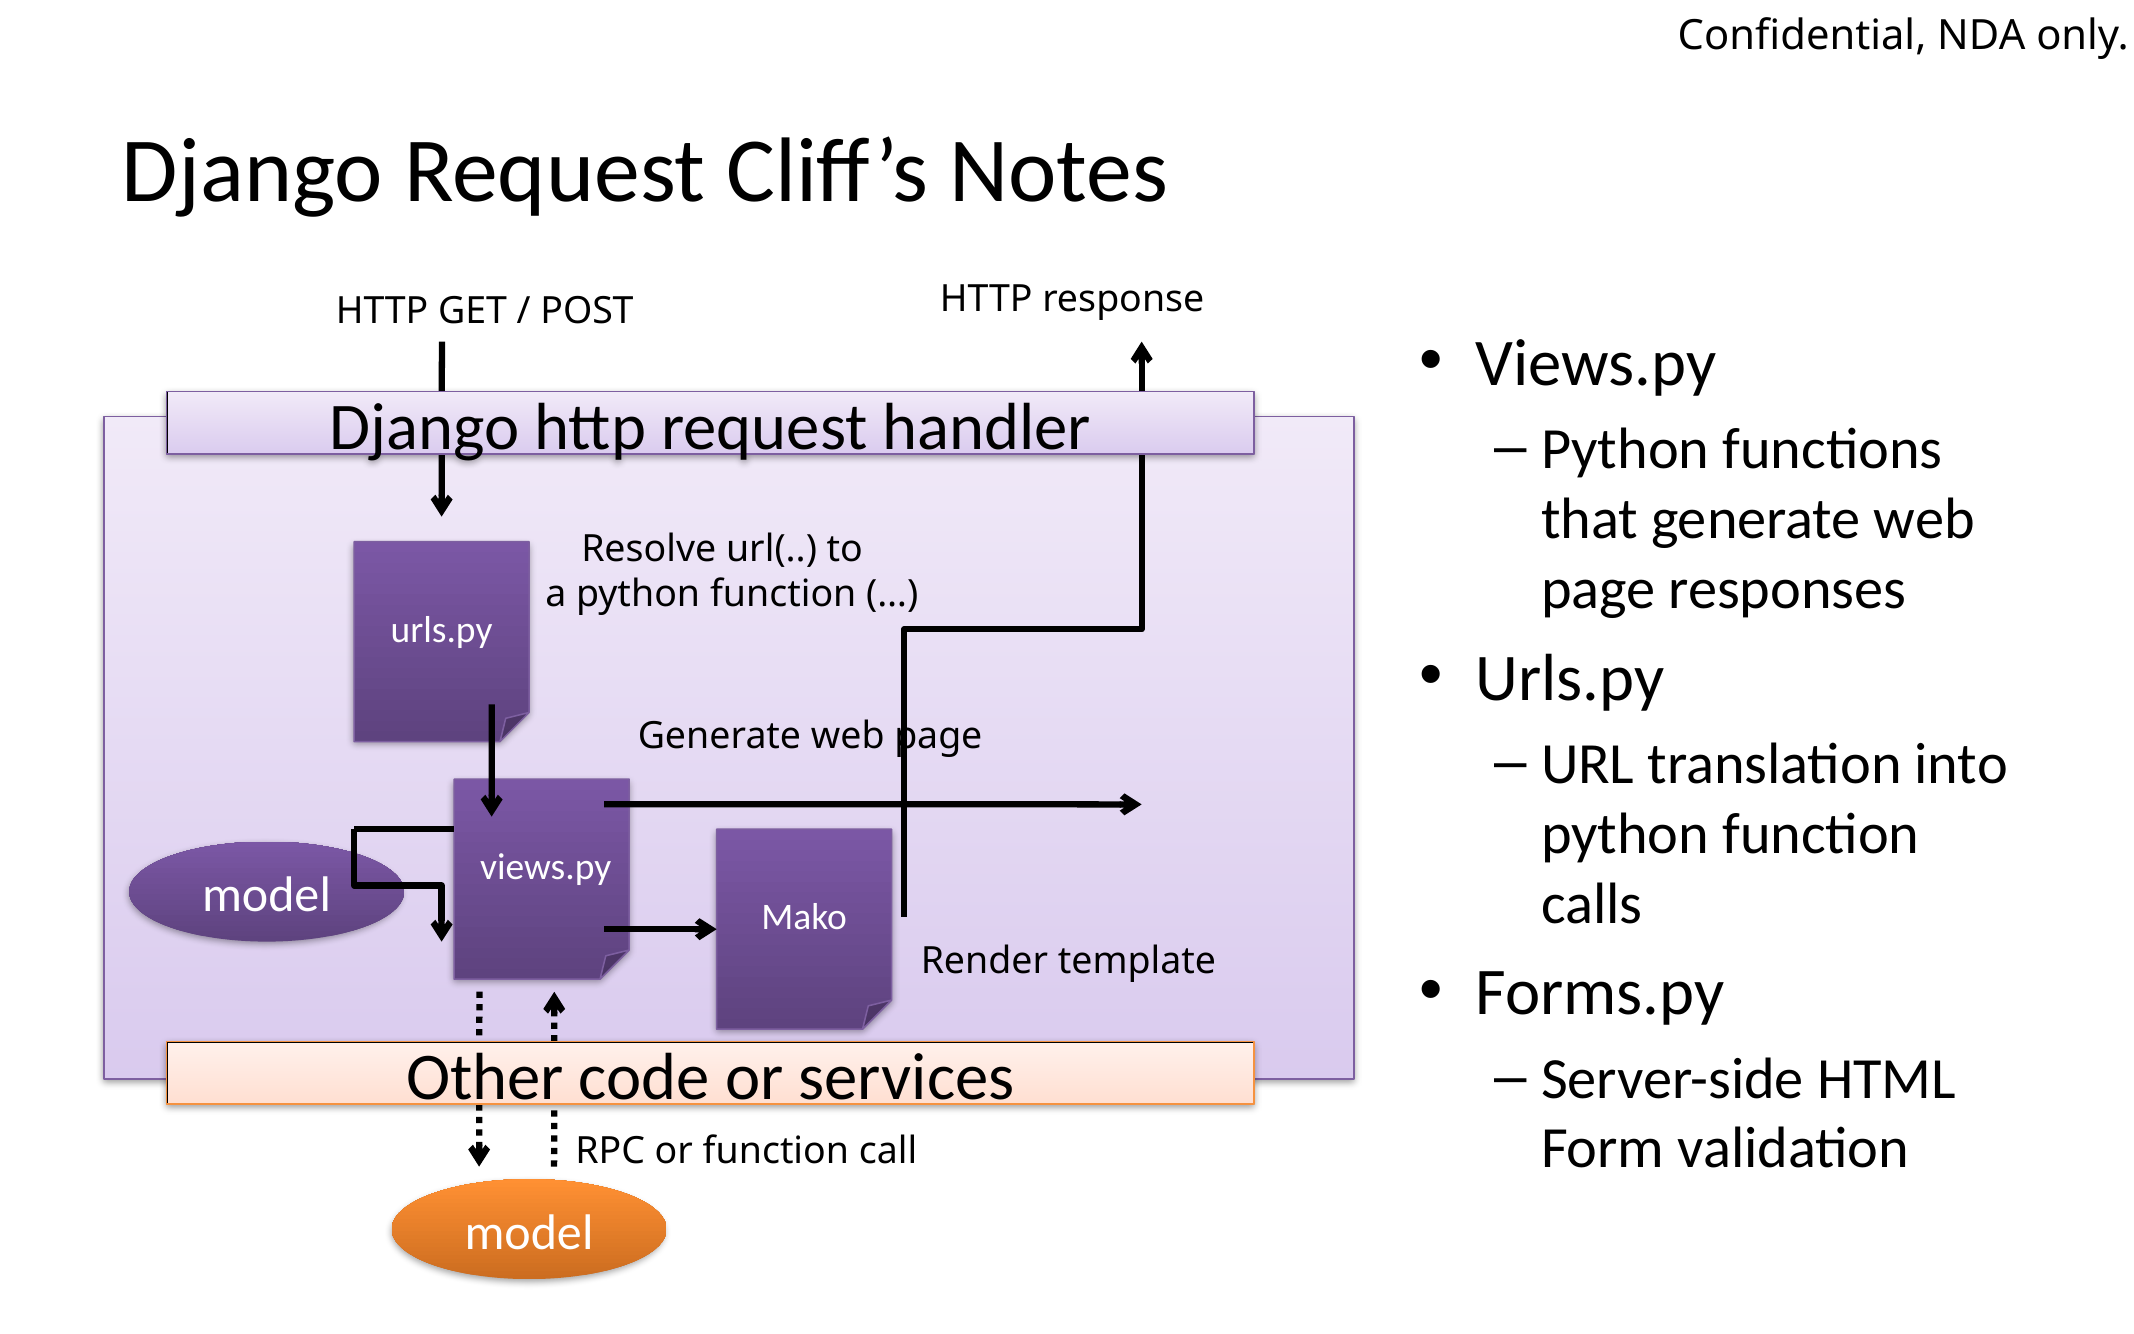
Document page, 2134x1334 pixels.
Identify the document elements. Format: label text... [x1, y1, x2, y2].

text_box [735, 510, 1311, 749]
text_box HTTP GET / POST [320, 279, 649, 339]
text_box RPC or function call [560, 1118, 933, 1179]
text_box Resolve url(..) to a python function (…) [530, 516, 730, 622]
text_box [103, 416, 1139, 1080]
text_box Generate web page [623, 704, 998, 764]
text_box model [129, 841, 339, 942]
text_box urls.py [353, 540, 530, 743]
text_box Other code or services [166, 1041, 1255, 1105]
text_box model [391, 1179, 667, 1280]
list Views.py Python functions that generate web page responses Urls.py URL translation into python function calls Forms.py Server-side HTML Form validation [1404, 311, 2027, 1192]
title Django Request Cliff’s Notes [106, 53, 2027, 276]
text_box Django http request handler [166, 391, 1255, 455]
text_box Mako [715, 828, 893, 1030]
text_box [341, 841, 455, 930]
text_box views.py [453, 778, 630, 980]
text_box Render template [906, 929, 1232, 989]
text_box [635, 416, 1355, 1080]
text_box HTTP response [925, 266, 1220, 327]
